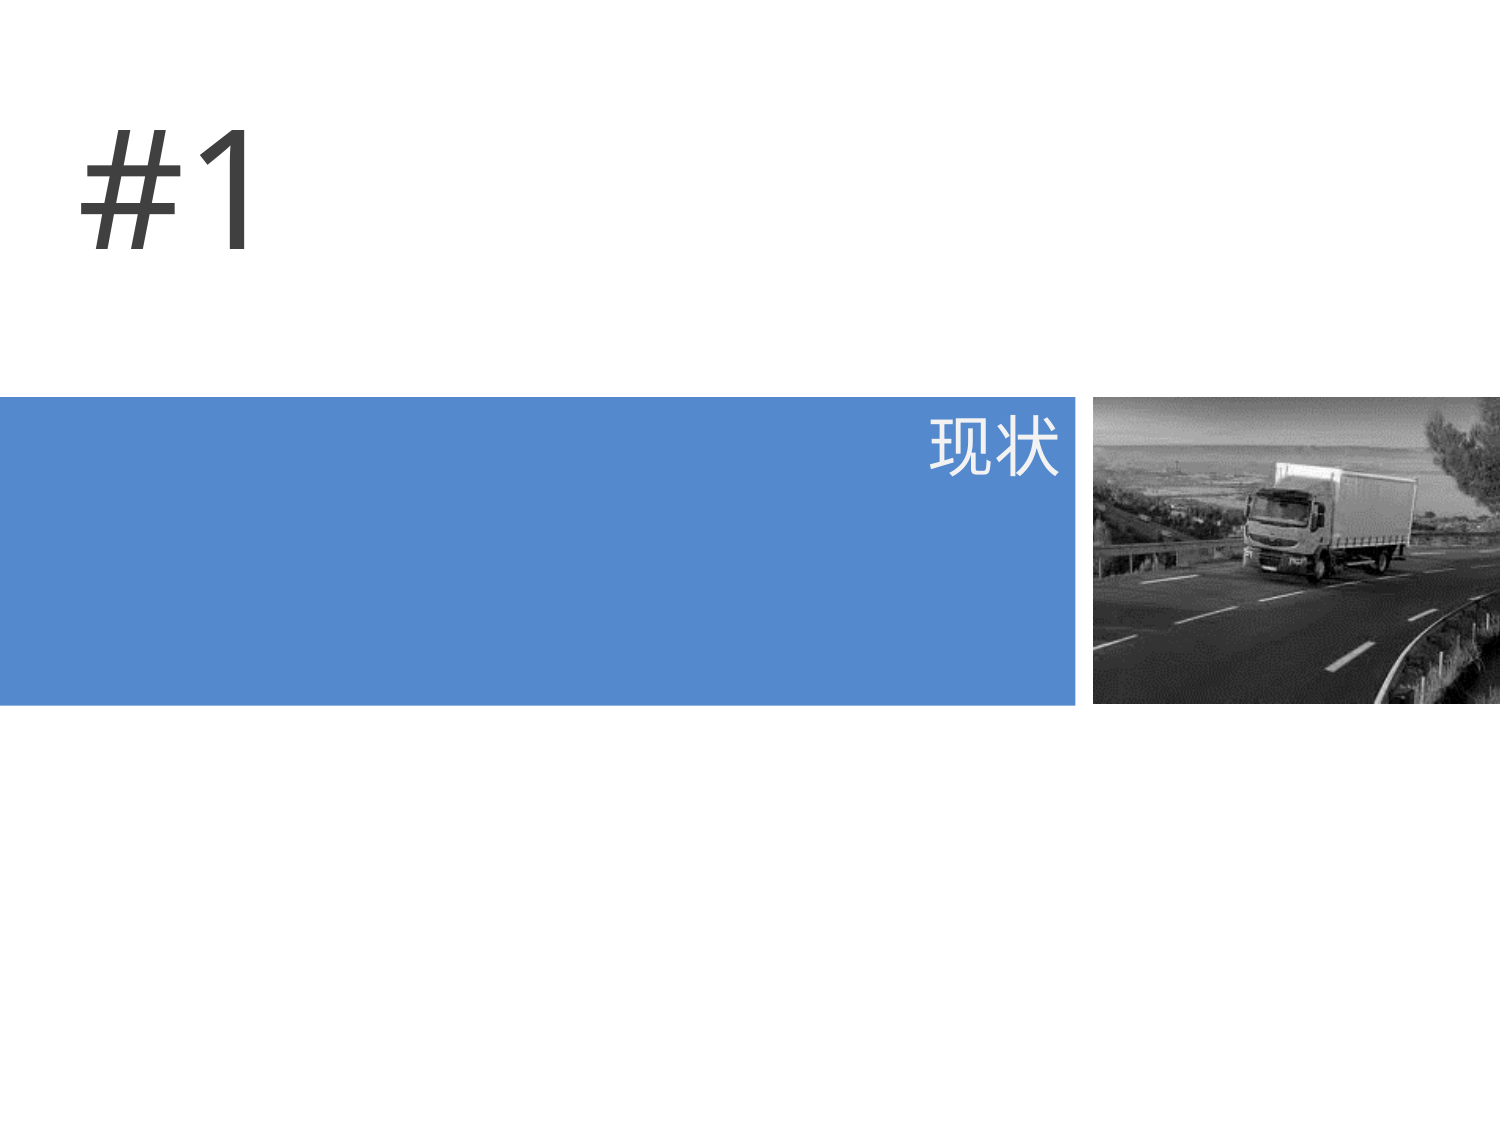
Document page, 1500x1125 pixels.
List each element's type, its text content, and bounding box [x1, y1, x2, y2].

text_box #1 [63, 76, 296, 291]
text_box [0, 492, 1076, 707]
picture [1093, 397, 1500, 704]
text_box 现状 [0, 397, 1076, 492]
